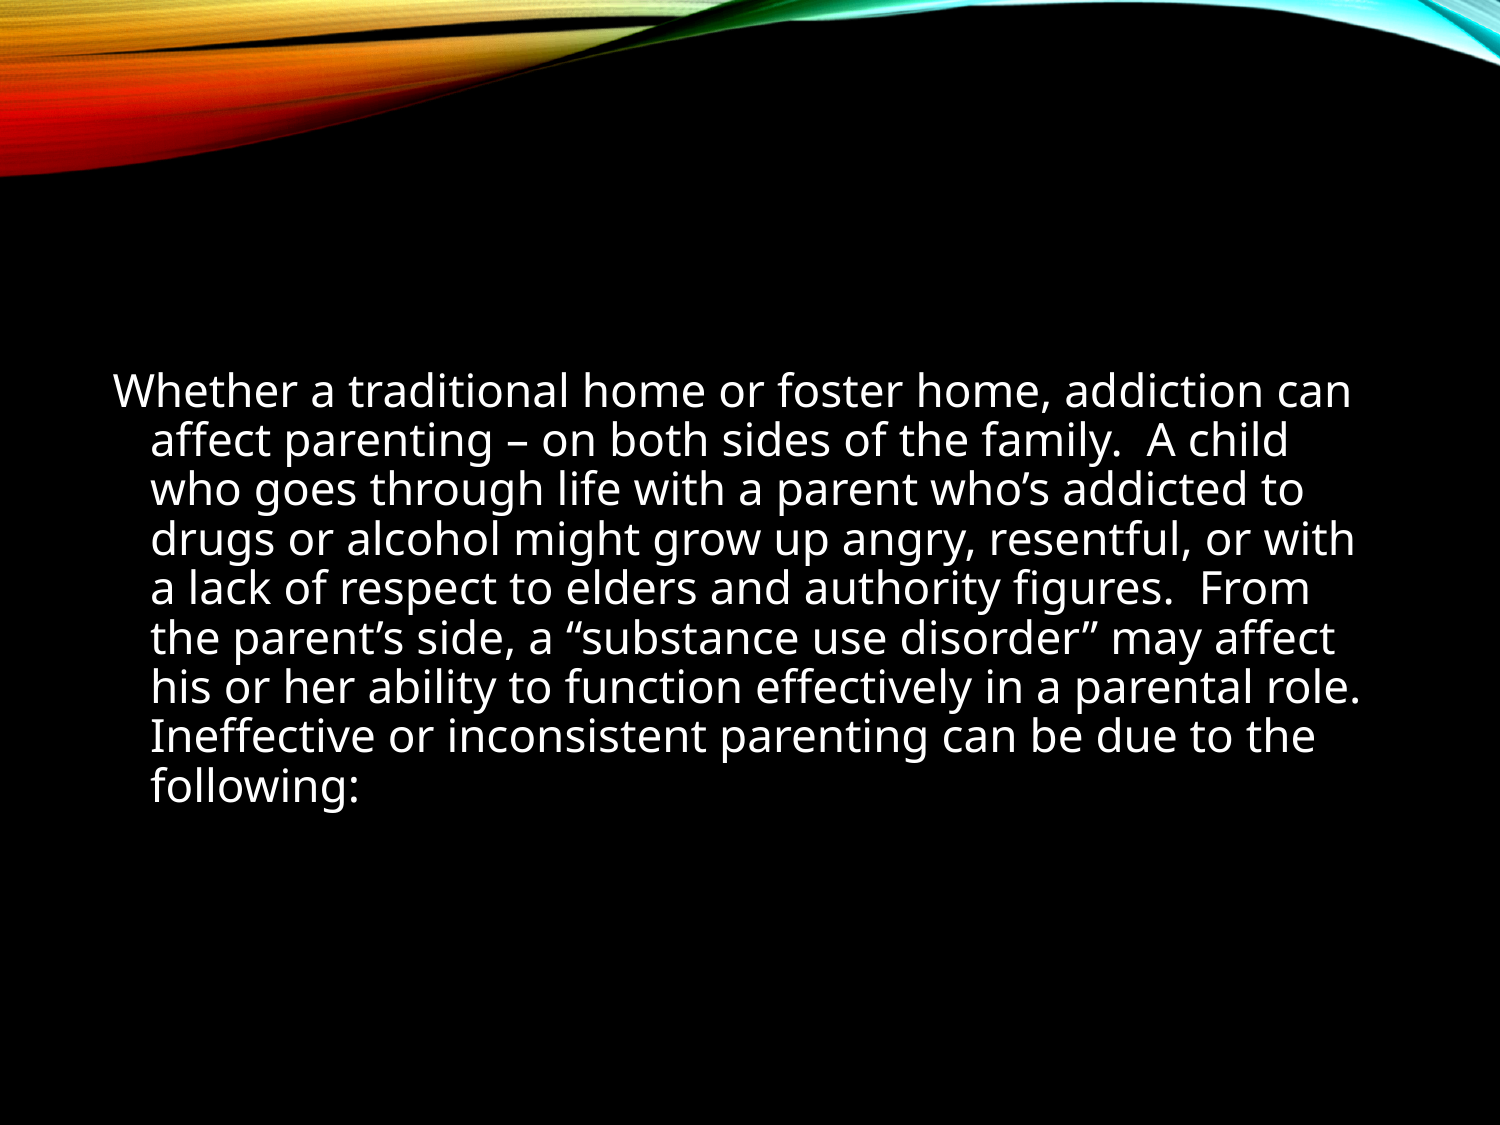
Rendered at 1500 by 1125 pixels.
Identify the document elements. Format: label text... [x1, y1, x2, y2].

list Whether a traditional home or foster home, addiction can affect parenting – on both sides of the family. A child who goes through life with a parent who’s addicted to drugs or alcohol might grow up angry, resentful, or with a lack of respect to elders and authority figures. From the parent’s side, a “substance use disorder” may affect his or her ability to function effectively in a parental role. Ineffective or inconsistent parenting can be due to the following: [97, 360, 1403, 1028]
picture [0, 0, 1500, 178]
